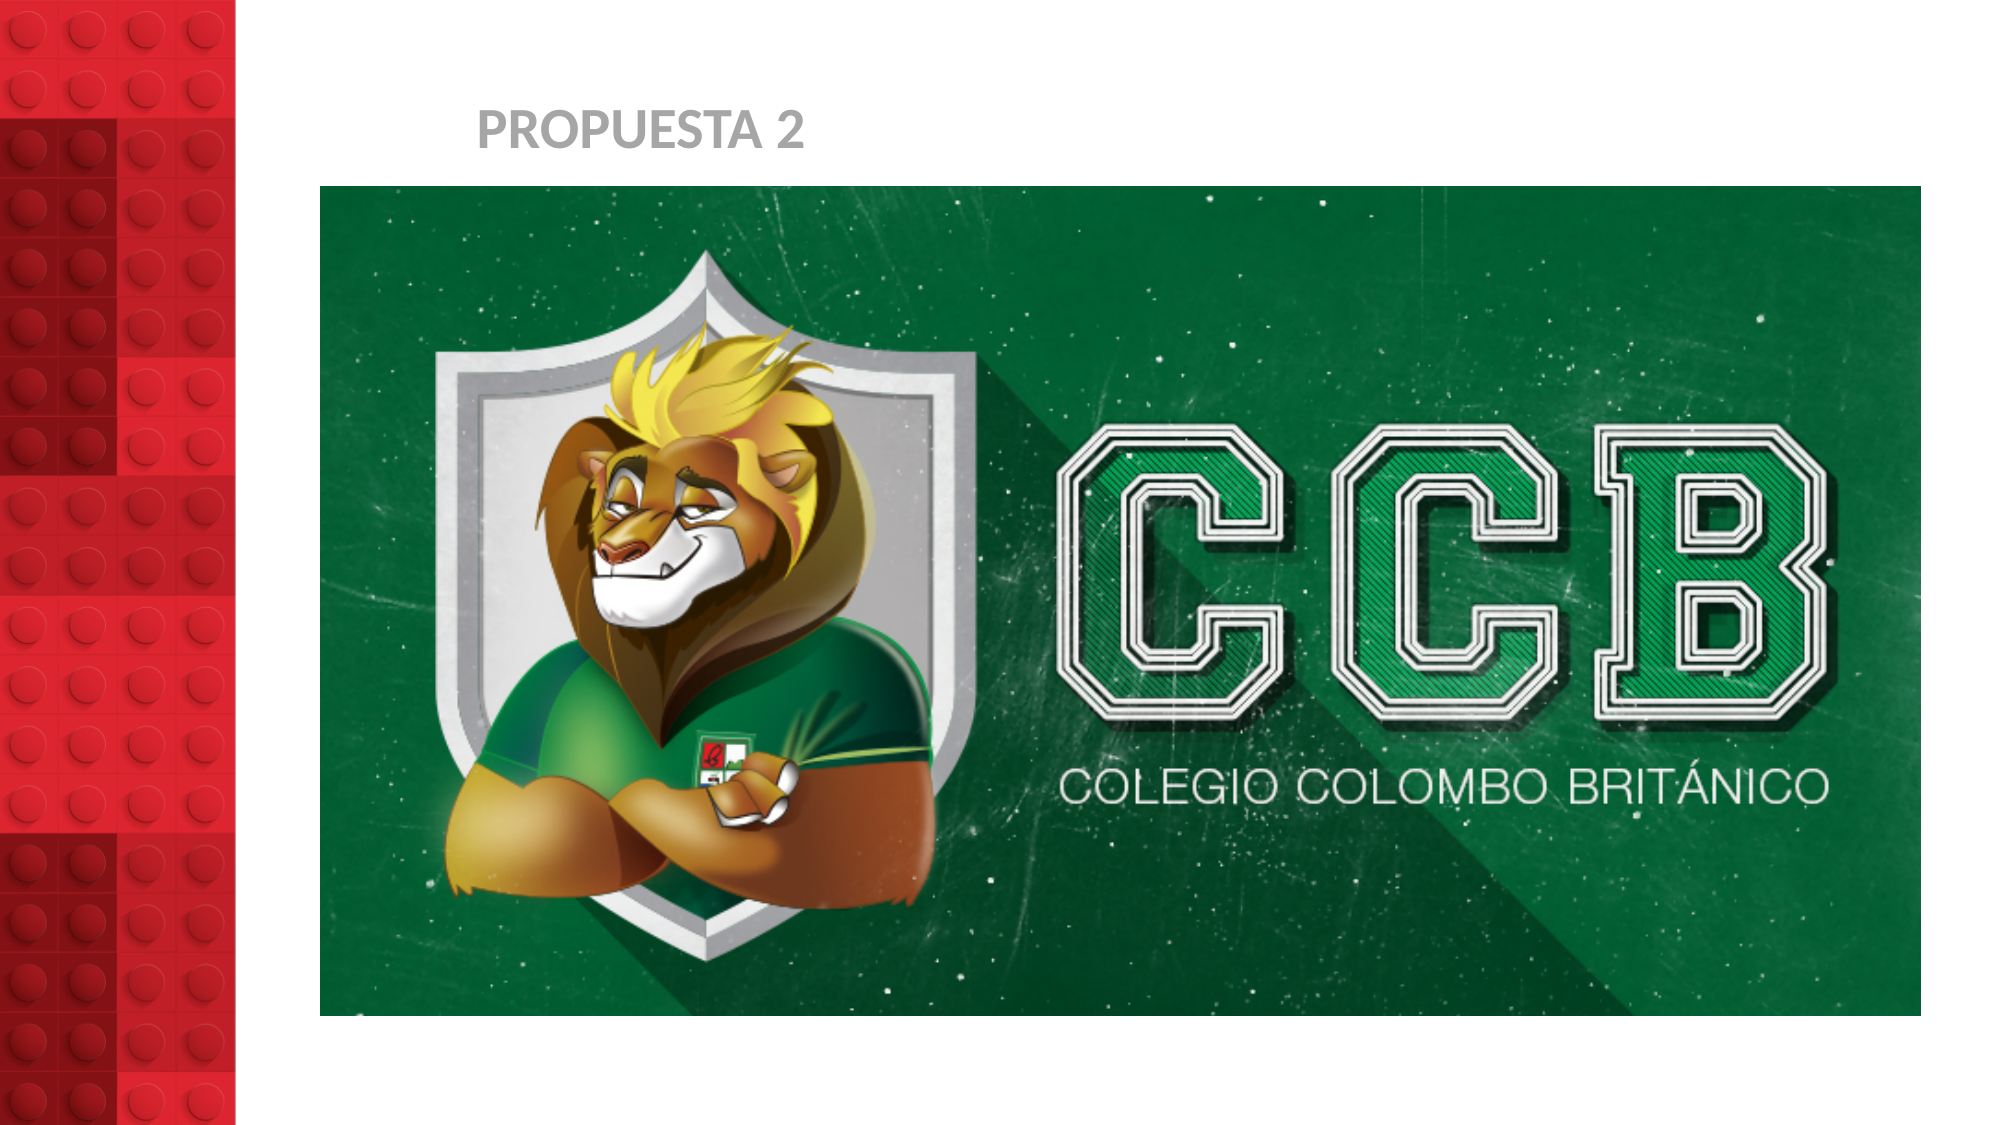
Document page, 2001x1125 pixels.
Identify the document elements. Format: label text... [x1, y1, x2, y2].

picture [0, 0, 288, 1125]
text_box PROPUESTA 2 [461, 82, 821, 168]
picture [320, 186, 1921, 1016]
